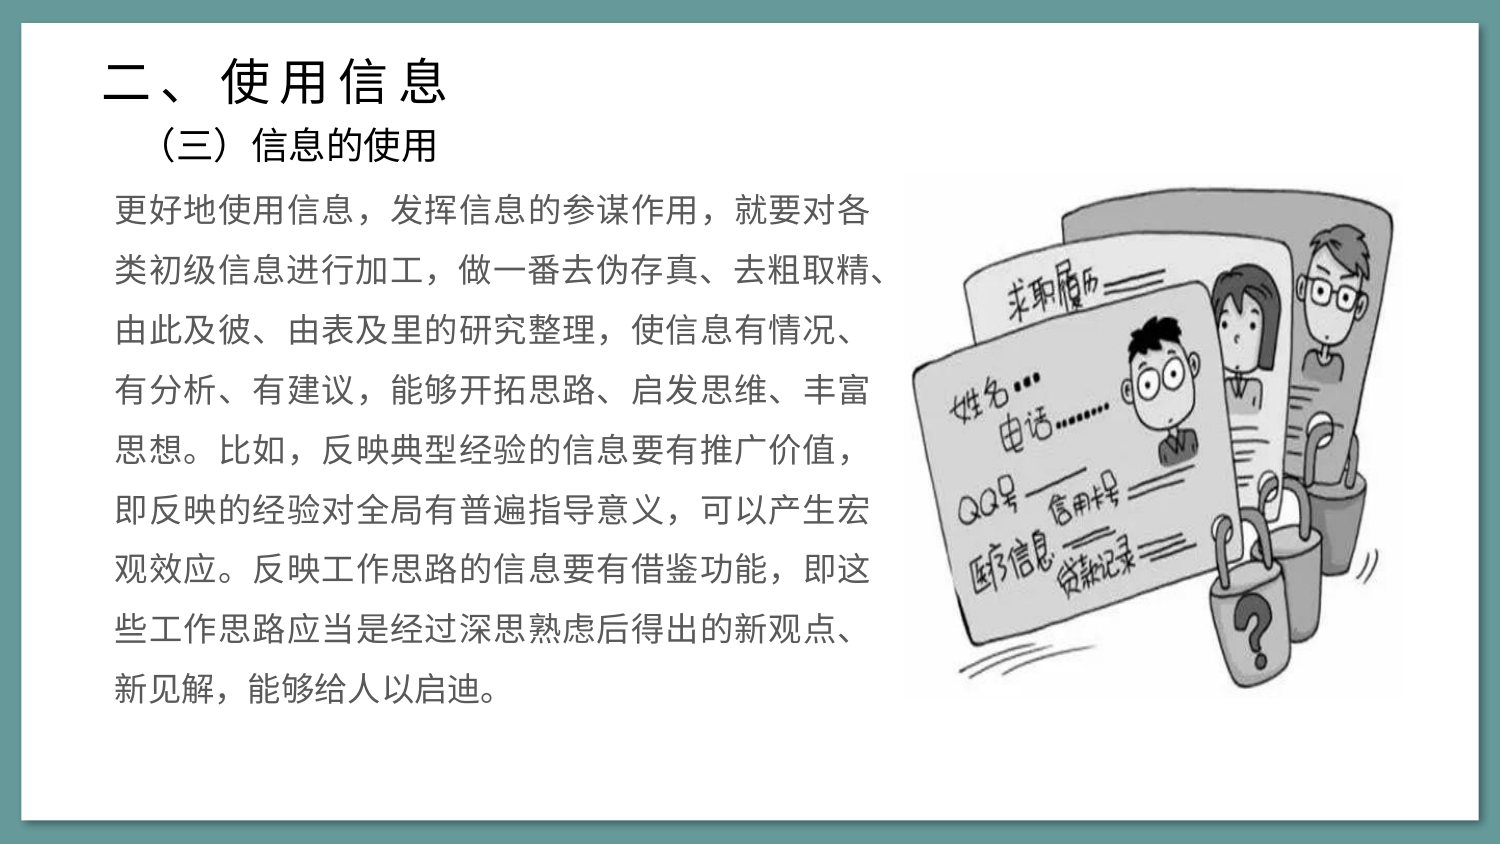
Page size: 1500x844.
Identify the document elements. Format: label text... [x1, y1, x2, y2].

text_box （三）信息的使用 [124, 114, 454, 175]
picture [903, 173, 1403, 699]
text_box 二、使用信息 [88, 43, 788, 117]
text_box 更好地使用信息，发挥信息的参谋作用，就要对各类初级信息进行加工，做一番去伪存真、去粗取精、由此及彼、由表及里的研究整理，使信息有情况、有分析、有建议，能够开拓思路、启发思维、丰富思想。比如，反映典型经验的信息要有推广价值，即反映的经验对全局有普遍指导意义，可以产生宏观效应。反映工作思路的信息要有借鉴功能，即这些工作思路应当是经过深思熟虑后得出的新观点、新见解，能够给人以启迪。 [100, 161, 886, 716]
